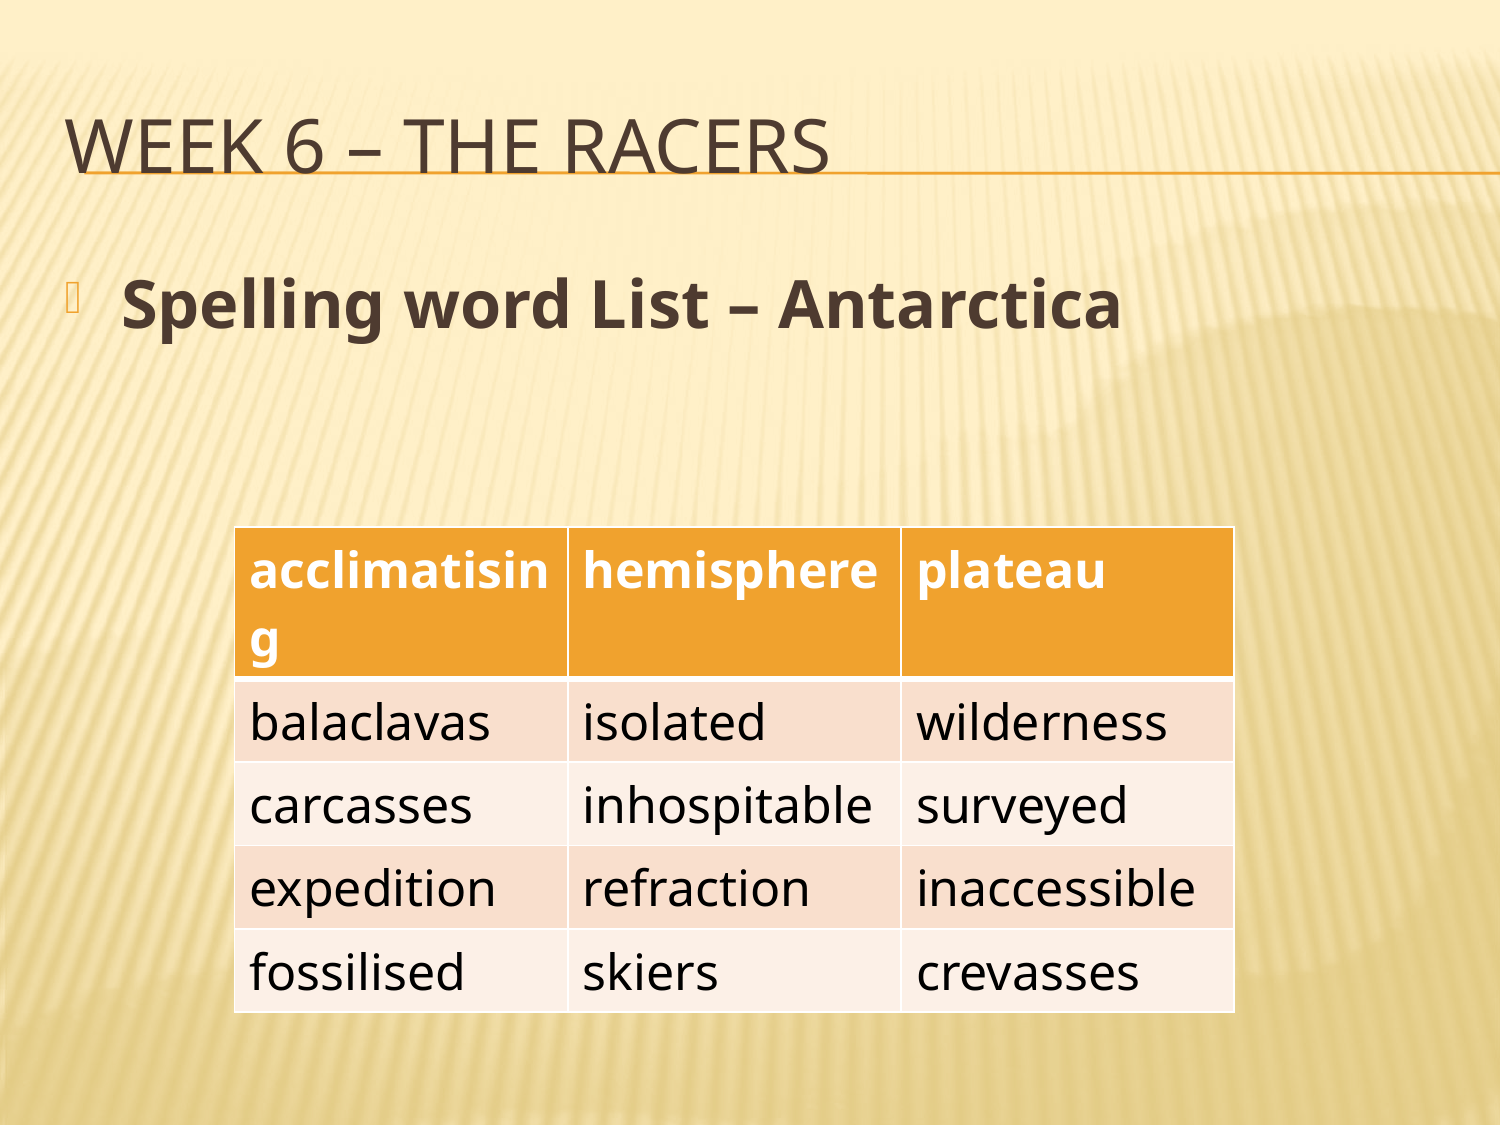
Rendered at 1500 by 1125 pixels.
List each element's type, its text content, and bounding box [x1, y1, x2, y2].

list Spelling word List – Antarctica [50, 254, 1475, 998]
table_cell balaclavas [235, 682, 567, 761]
table_cell skiers [569, 930, 900, 1011]
table_cell inaccessible [902, 846, 1233, 928]
table_cell fossilised [235, 930, 567, 1011]
table_cell surveyed [902, 763, 1233, 845]
table_cell inhospitable [569, 763, 900, 845]
table_cell refraction [569, 846, 900, 928]
table_header plateau [902, 528, 1233, 676]
title Week 6 – The racers [50, 75, 1475, 213]
table_header hemisphere [569, 528, 900, 676]
table_cell crevasses [902, 930, 1233, 1011]
table_header acclimatising [235, 528, 567, 676]
table_cell carcasses [235, 763, 567, 845]
table_cell wilderness [902, 682, 1233, 761]
table_cell expedition [235, 846, 567, 928]
table_cell isolated [569, 682, 900, 761]
